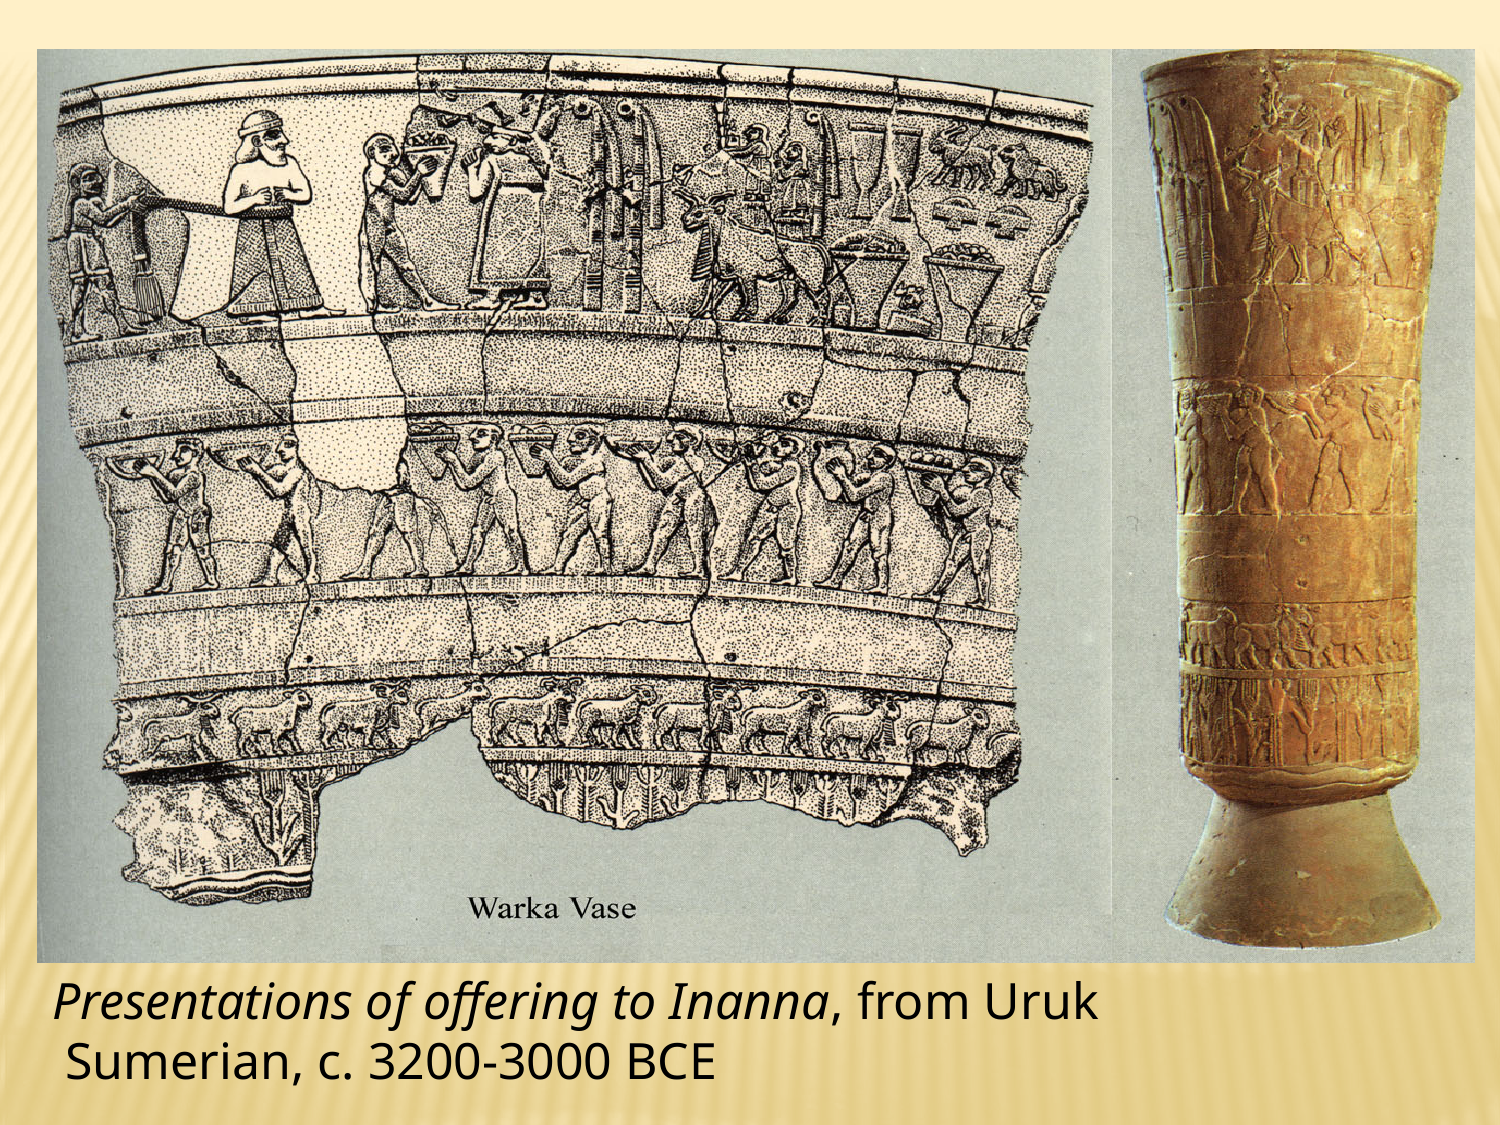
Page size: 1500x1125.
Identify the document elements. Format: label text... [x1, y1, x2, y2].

picture [37, 49, 1476, 963]
text_box Presentations of offering to Inanna, from Uruk Sumerian, c. 3200-3000 BCE [37, 962, 1500, 1098]
